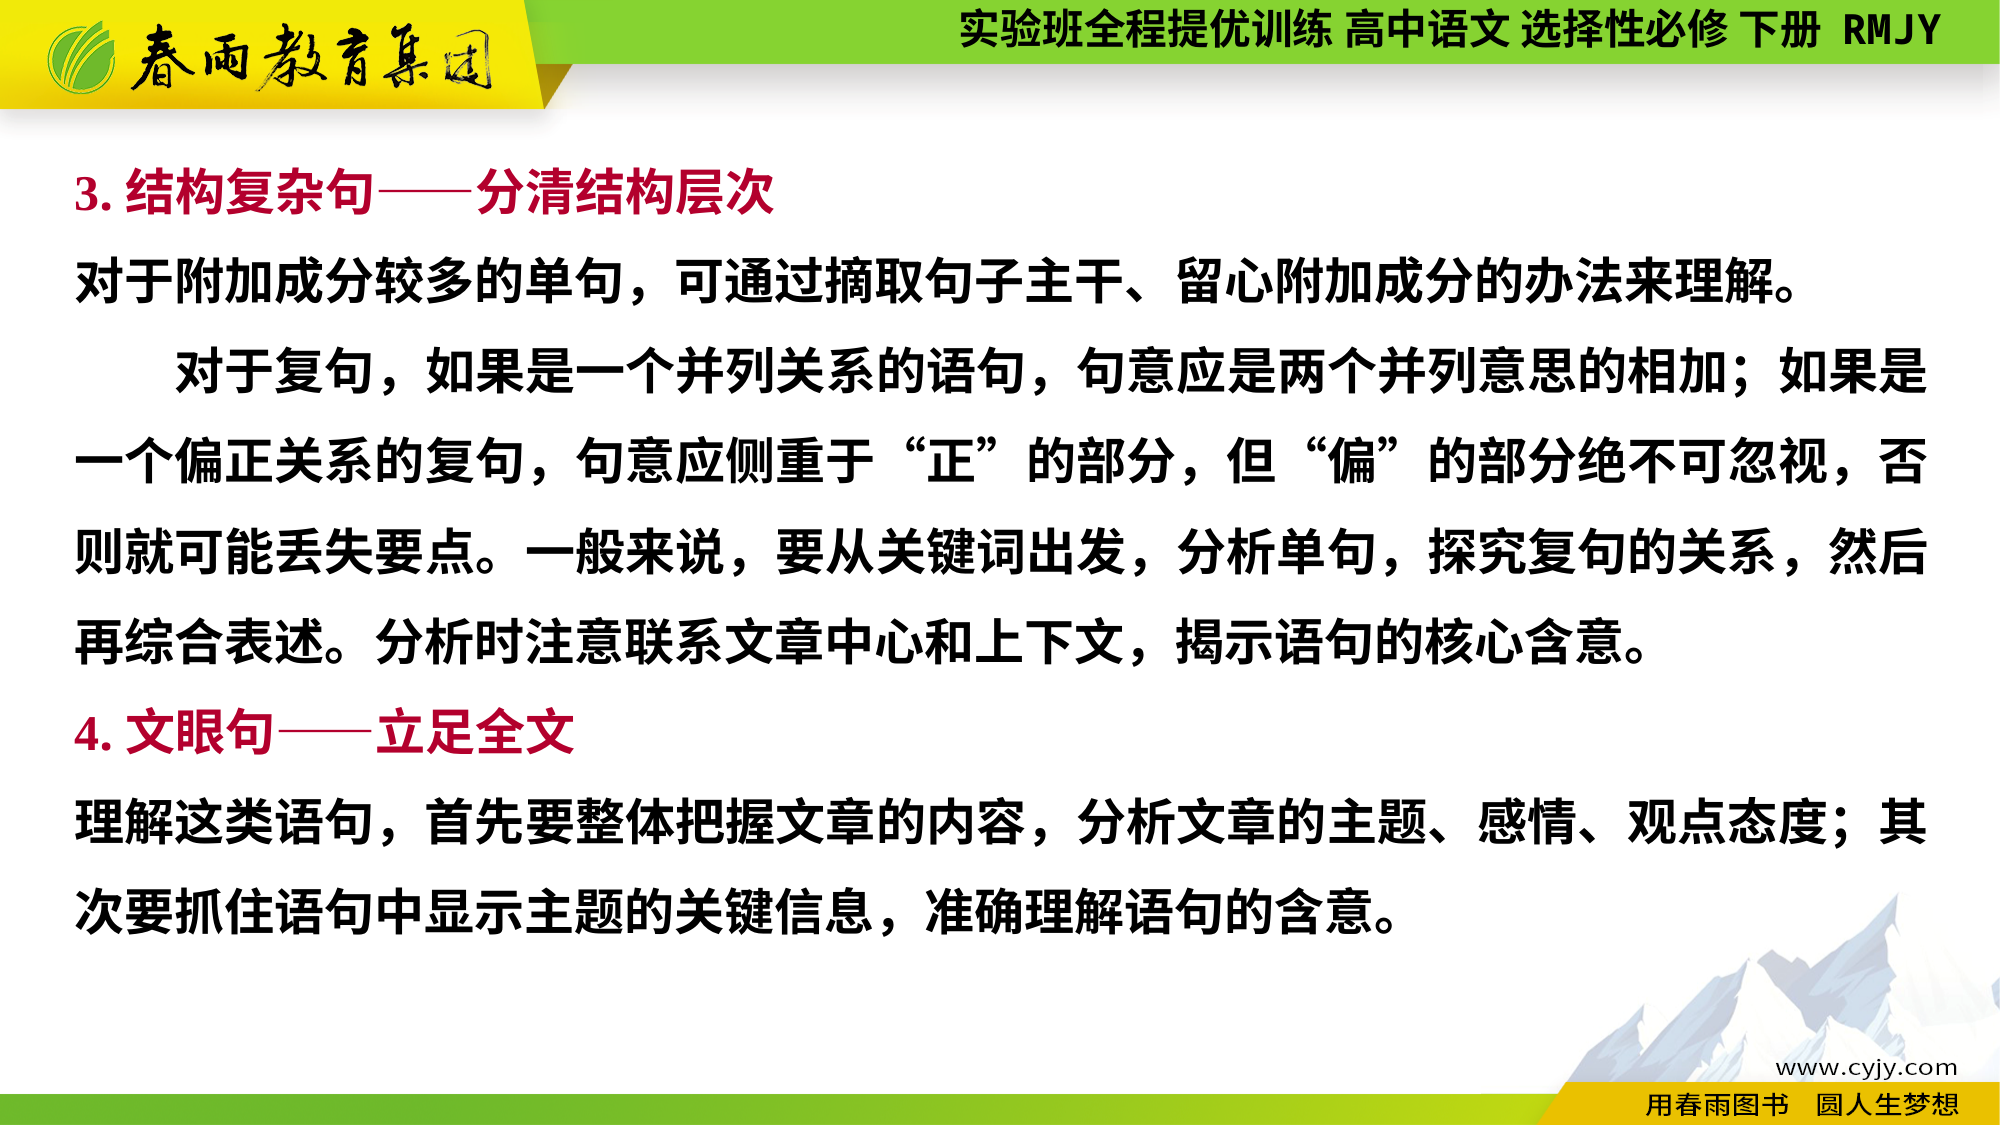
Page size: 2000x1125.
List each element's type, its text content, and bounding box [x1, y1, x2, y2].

list 3.结构复杂句——分清结构层次 对于附加成分较多的单句，可通过摘取句子主干、留心附加成分的办法来理解。 对于复句，如果是一个并列关系的语句，句意应是两个并列意思的相加；如果是一个偏正关系的复句，句意应侧重于“正”的部分，但“偏”的部分绝不可忽视，否则就可能丢失要点。一般来说，要从关键词出发，分析单句，探究复句的关系，然后再综合表述。分析时注意联系文章中心和上下文，揭示语句的核心含意。 4.文眼句——立足全文 理解这类语句，首先要整体把握文章的内容，分析文章的主题、感情、观点态度；其次要抓住语句中显示主题的关键信息，准确理解语句的含意。 [59, 122, 1944, 956]
picture [0, 0, 2000, 1125]
